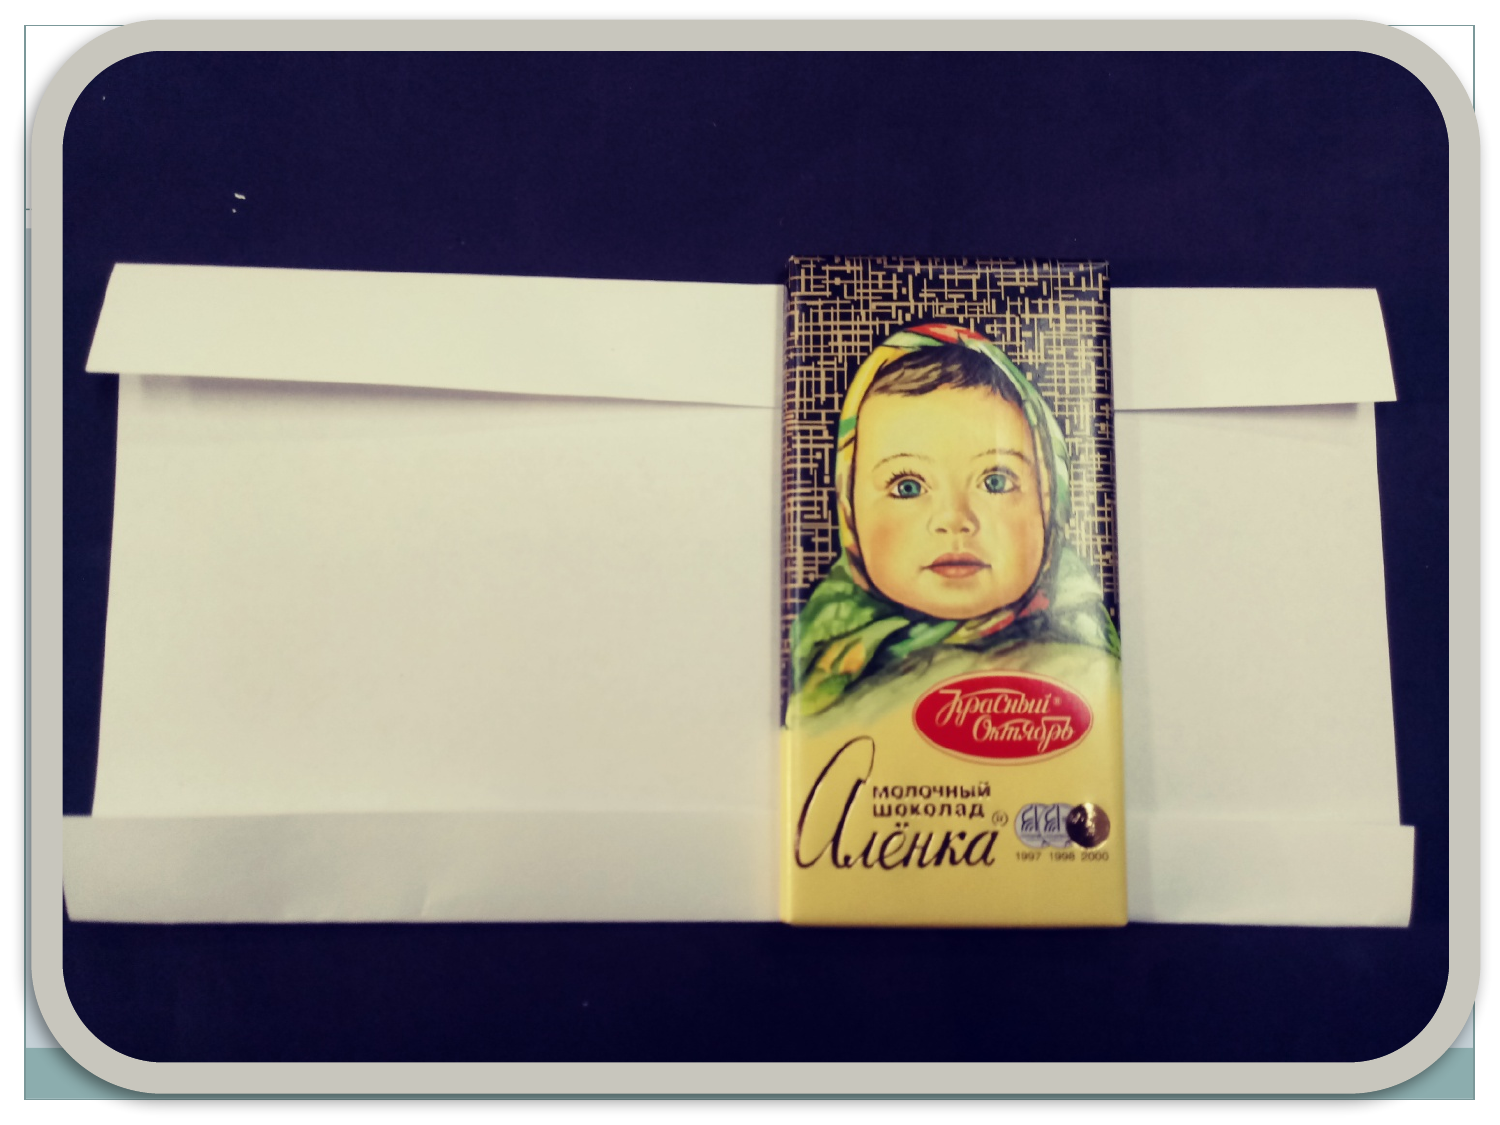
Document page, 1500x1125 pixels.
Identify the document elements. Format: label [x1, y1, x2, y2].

list [46, 34, 1466, 1079]
